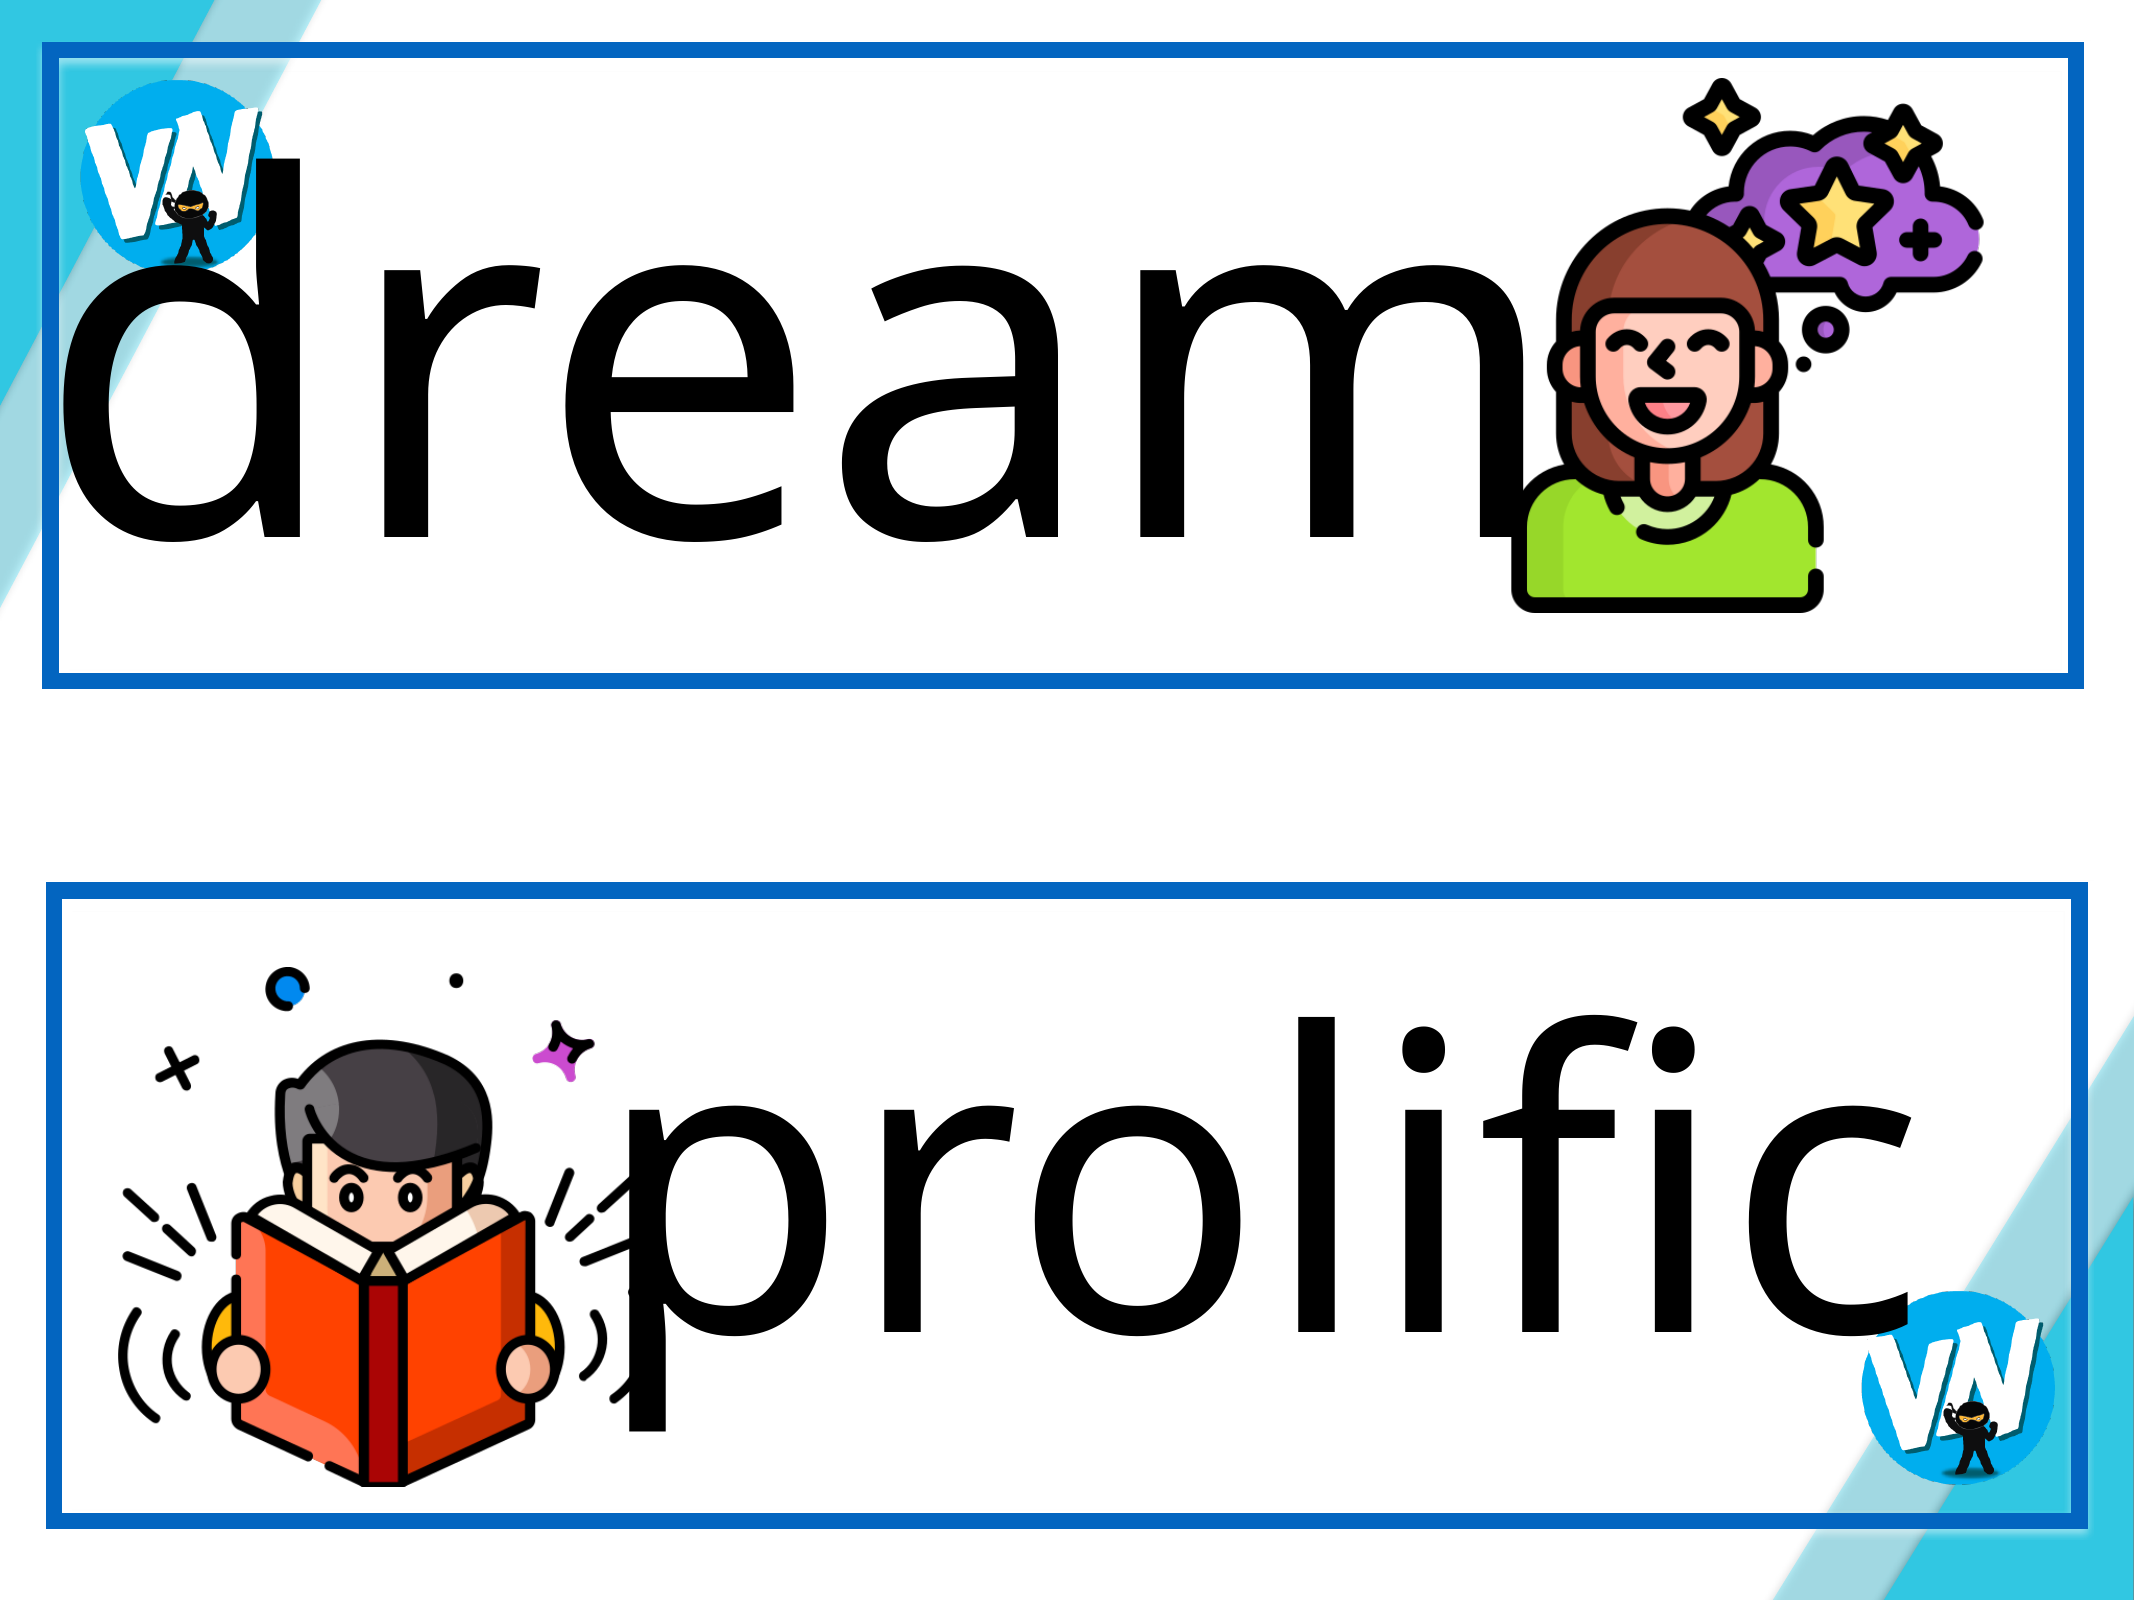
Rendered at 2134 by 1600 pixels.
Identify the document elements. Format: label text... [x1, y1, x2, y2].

text_box [86, 890, 1956, 1522]
picture [57, 77, 299, 278]
text_box dream [86, 31, 1573, 646]
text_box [0, 0, 78, 1544]
picture [1837, 1288, 2080, 1488]
picture [1480, 78, 2015, 613]
text_box [86, 619, 1956, 681]
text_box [1963, 235, 2134, 1600]
text_box prolific [247, 909, 1956, 1424]
picture [118, 967, 653, 1487]
text_box [1573, 50, 2076, 227]
